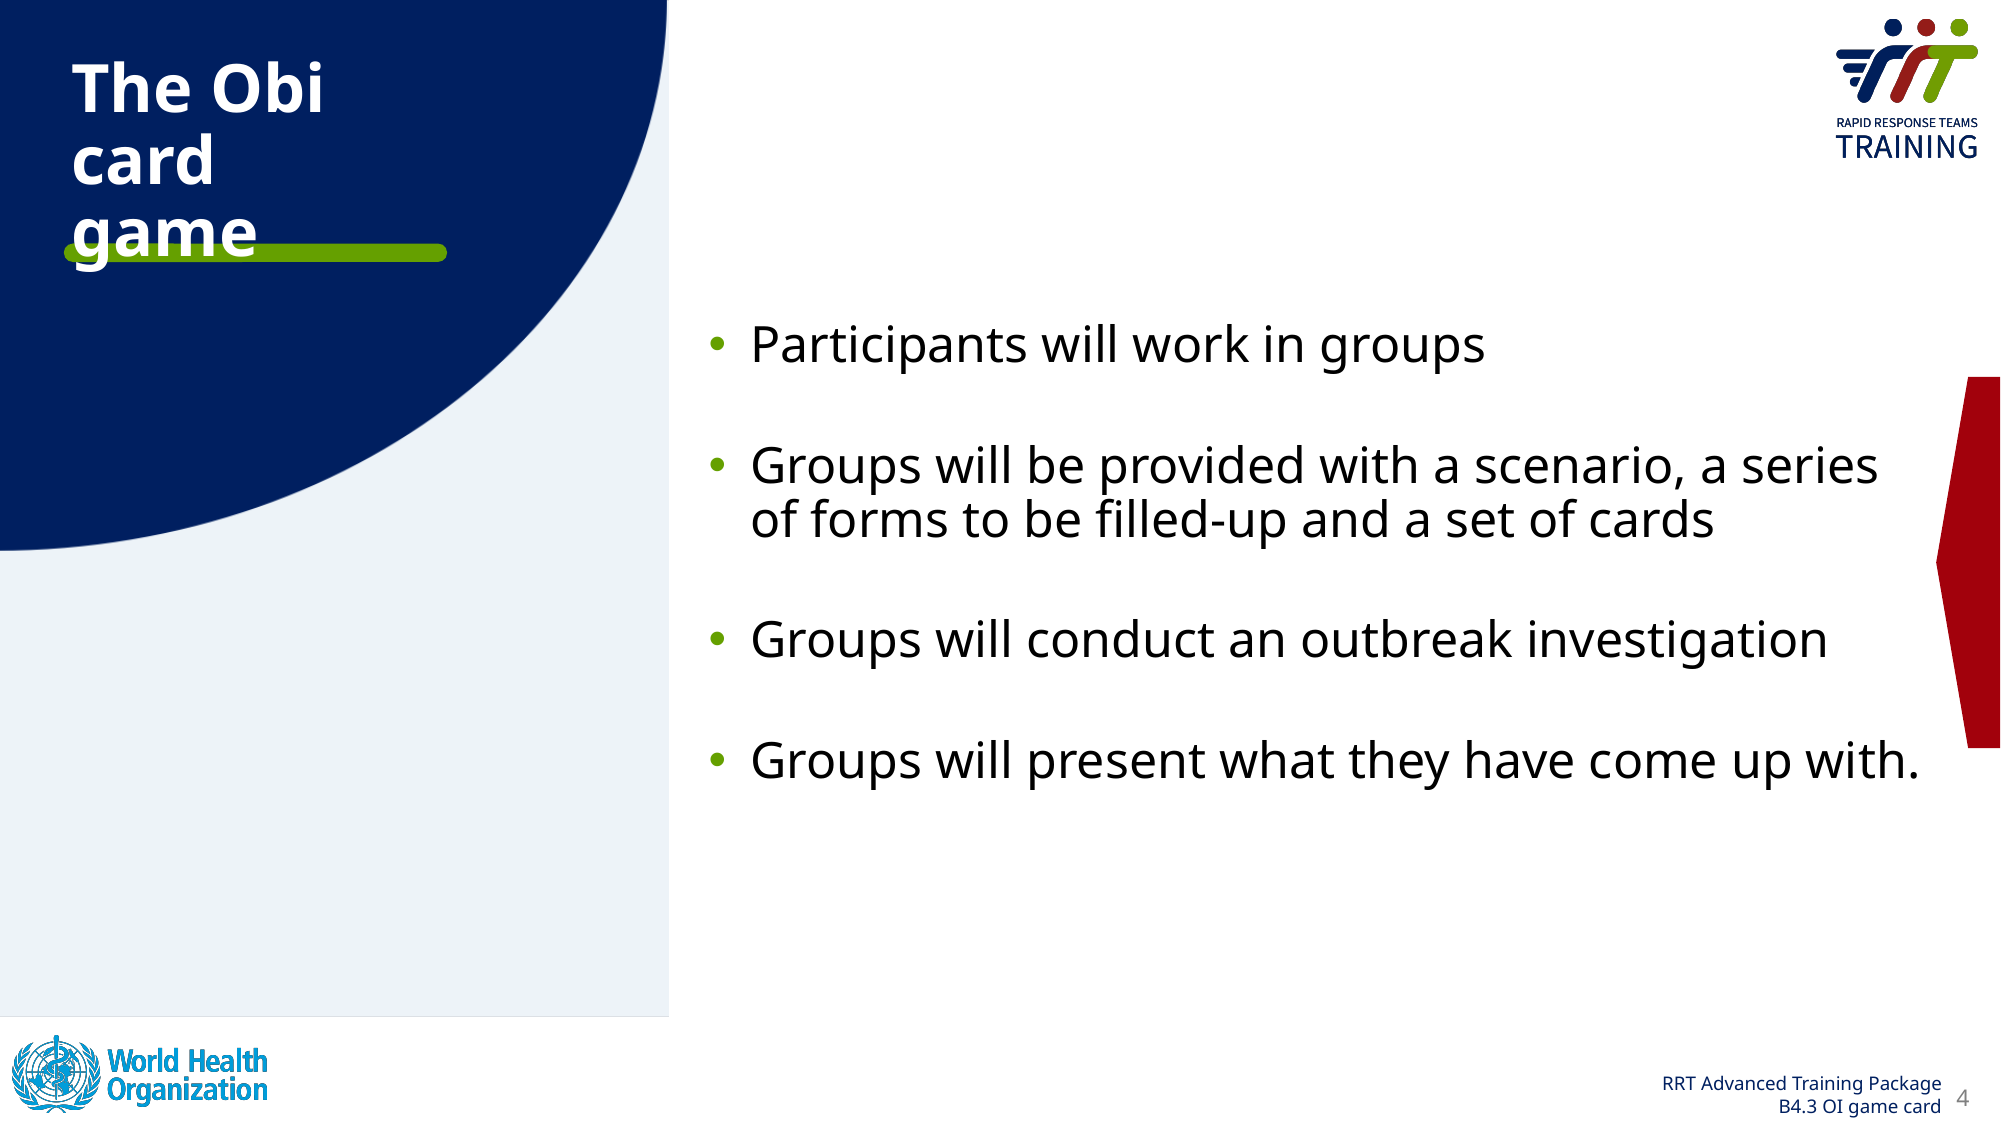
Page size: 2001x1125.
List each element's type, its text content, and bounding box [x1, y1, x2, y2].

list Participants will work in groups Groups will be provided with a scenario, a series of forms to be filled-up and a set of cards Groups will conduct an outbreak investigation Groups will present what they have come up with. [700, 311, 1937, 814]
title The Obi card game [63, 72, 399, 253]
picture [40, 1062, 47, 1070]
picture [59, 1035, 267, 1113]
picture [24, 1054, 36, 1087]
picture [0, 0, 669, 1018]
picture [46, 1056, 54, 1062]
picture [22, 1062, 26, 1077]
picture [71, 1053, 90, 1091]
picture [34, 1054, 43, 1078]
picture [1835, 19, 1978, 167]
picture [12, 1083, 48, 1113]
picture [50, 1108, 62, 1113]
picture [12, 1035, 54, 1068]
picture [30, 1083, 37, 1091]
picture [36, 1088, 78, 1105]
